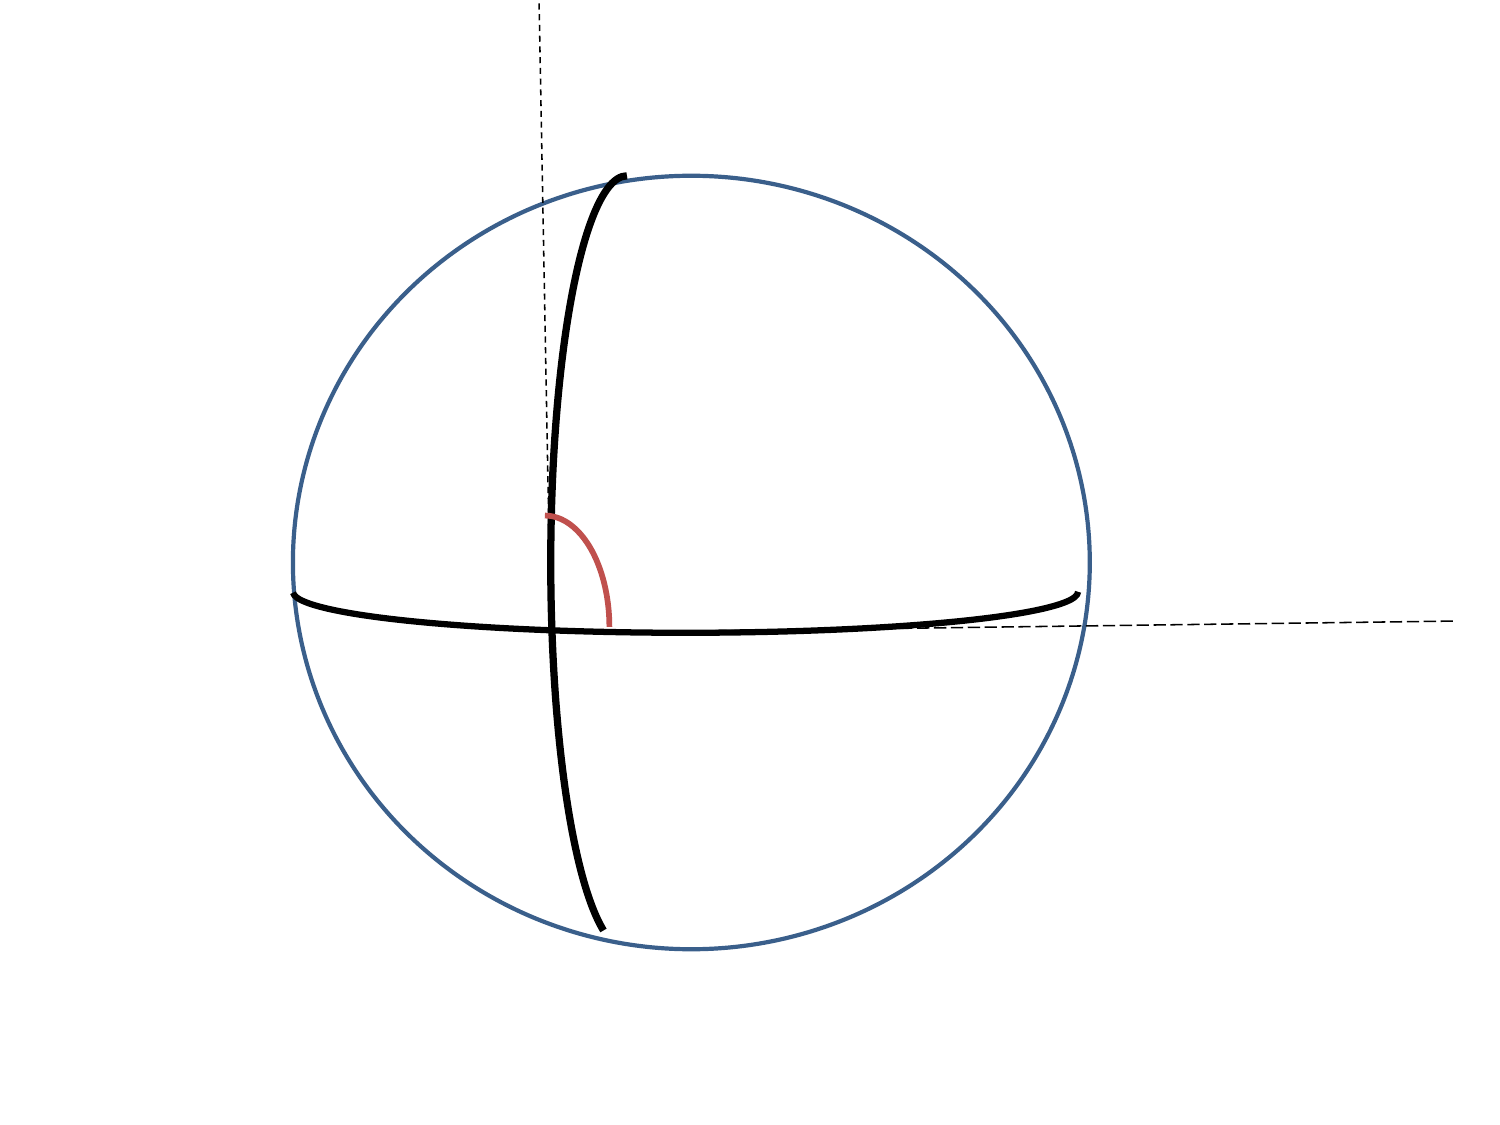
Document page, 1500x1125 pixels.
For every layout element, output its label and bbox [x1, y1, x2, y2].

text_box [607, 591, 1079, 619]
text_box [292, 595, 1084, 952]
text_box [626, 173, 1092, 619]
text_box [388, 181, 612, 308]
text_box [290, 331, 564, 593]
text_box [228, 310, 862, 323]
text_box [562, 620, 1454, 633]
text_box [292, 592, 549, 631]
text_box [544, 514, 610, 627]
text_box [568, 175, 628, 308]
text_box [550, 331, 627, 591]
text_box [551, 632, 622, 931]
